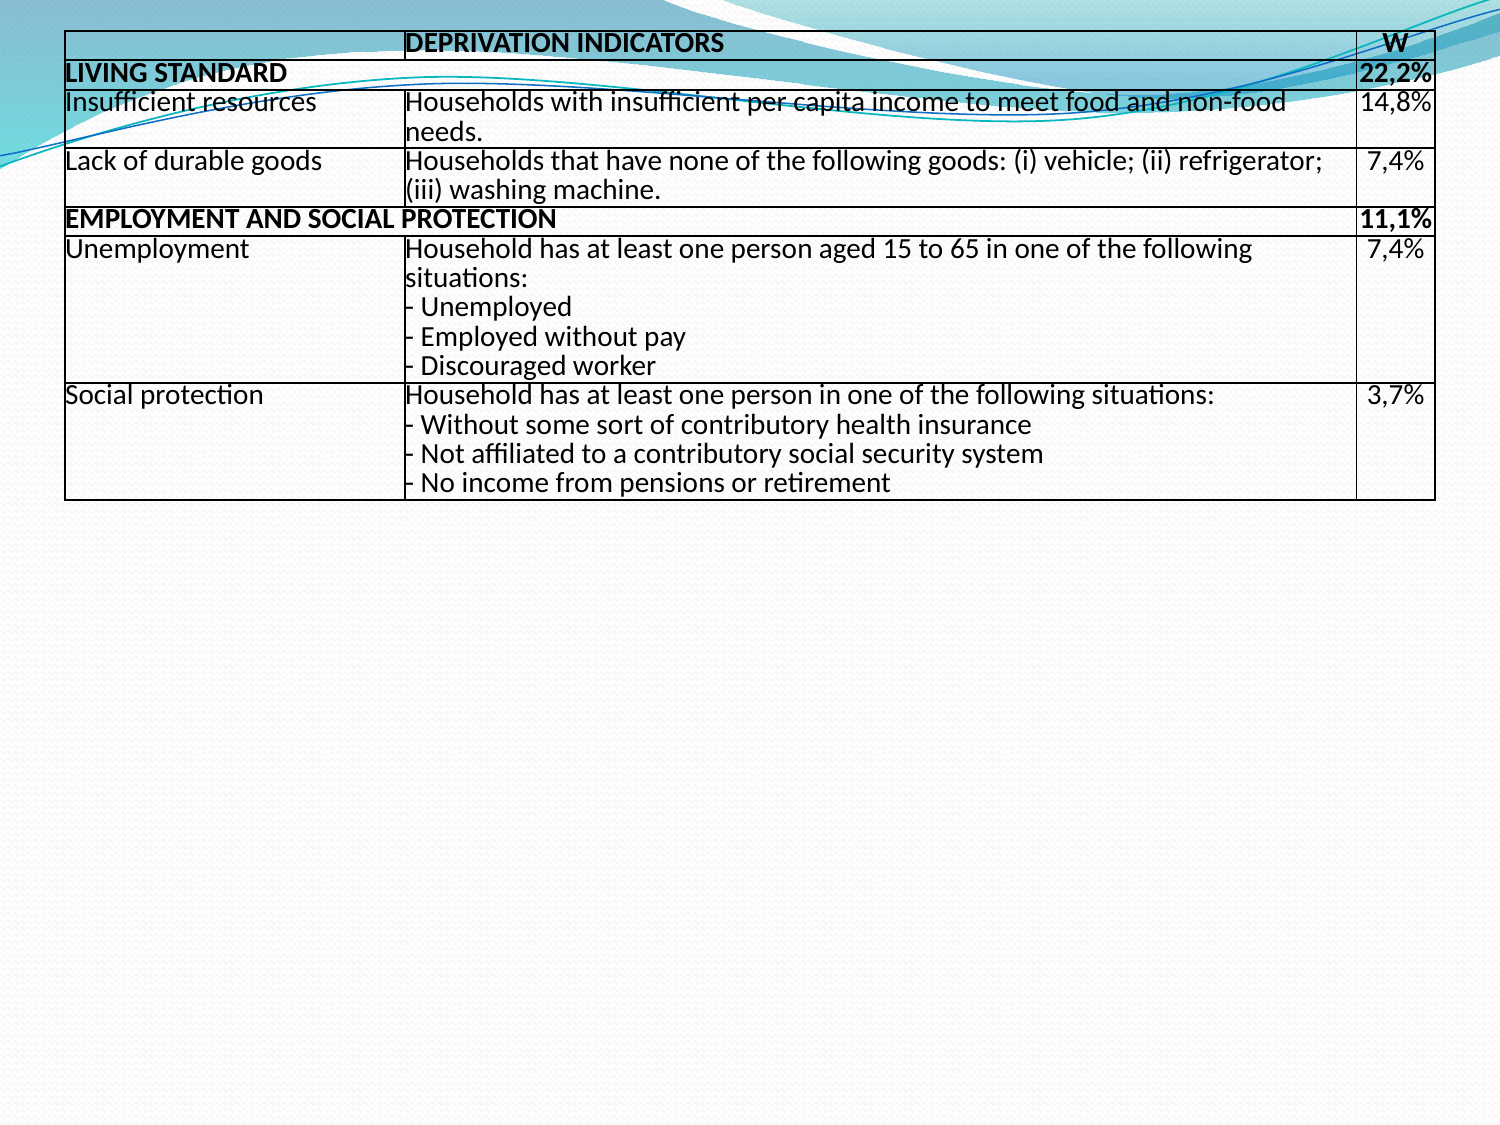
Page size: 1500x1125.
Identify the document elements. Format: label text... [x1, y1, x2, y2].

table_cell 3,7% [1357, 384, 1434, 499]
table_cell Insufficient resources [66, 91, 404, 147]
table_cell Household has at least one person aged 15 to 65 in one of the following situations: - Unemployed - Employed without pay - Discouraged worker [406, 237, 1356, 382]
table_header W [1357, 32, 1434, 59]
table_cell Household has at least one person in one of the following situations: - Without some sort of contributory health insurance - Not affiliated to a contributory social security system - No income from pensions or retirement [406, 384, 1356, 499]
table_cell Households with insufficient per capita income to meet food and non-food needs. [406, 91, 1356, 147]
table_cell 14,8% [1357, 91, 1434, 147]
table_cell Unemployment [66, 237, 404, 382]
table_header [66, 32, 404, 59]
table_cell 11,1% [1357, 208, 1434, 235]
table_cell 7,4% [1357, 237, 1434, 382]
table_cell EMPLOYMENT AND SOCIAL PROTECTION [66, 208, 1356, 235]
table_cell Lack of durable goods [66, 149, 404, 206]
table_cell 7,4% [1357, 149, 1434, 206]
table_header DEPRIVATION INDICATORS [406, 32, 1356, 59]
table_cell LIVING STANDARD [66, 61, 1356, 89]
table_cell Households that have none of the following goods: (i) vehicle; (ii) refrigerator; (iii) washing machine. [406, 149, 1356, 206]
table_cell Social protection [66, 384, 404, 499]
table_cell 22,2% [1357, 61, 1434, 89]
